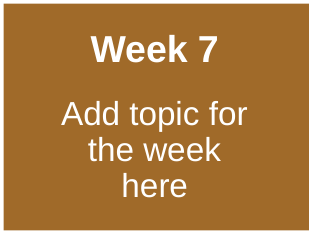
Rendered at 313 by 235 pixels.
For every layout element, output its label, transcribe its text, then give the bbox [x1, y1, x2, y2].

text_box [3, 3, 310, 231]
text_box Add topic for the week here [23, 89, 286, 212]
text_box Week 7 [64, 17, 245, 78]
